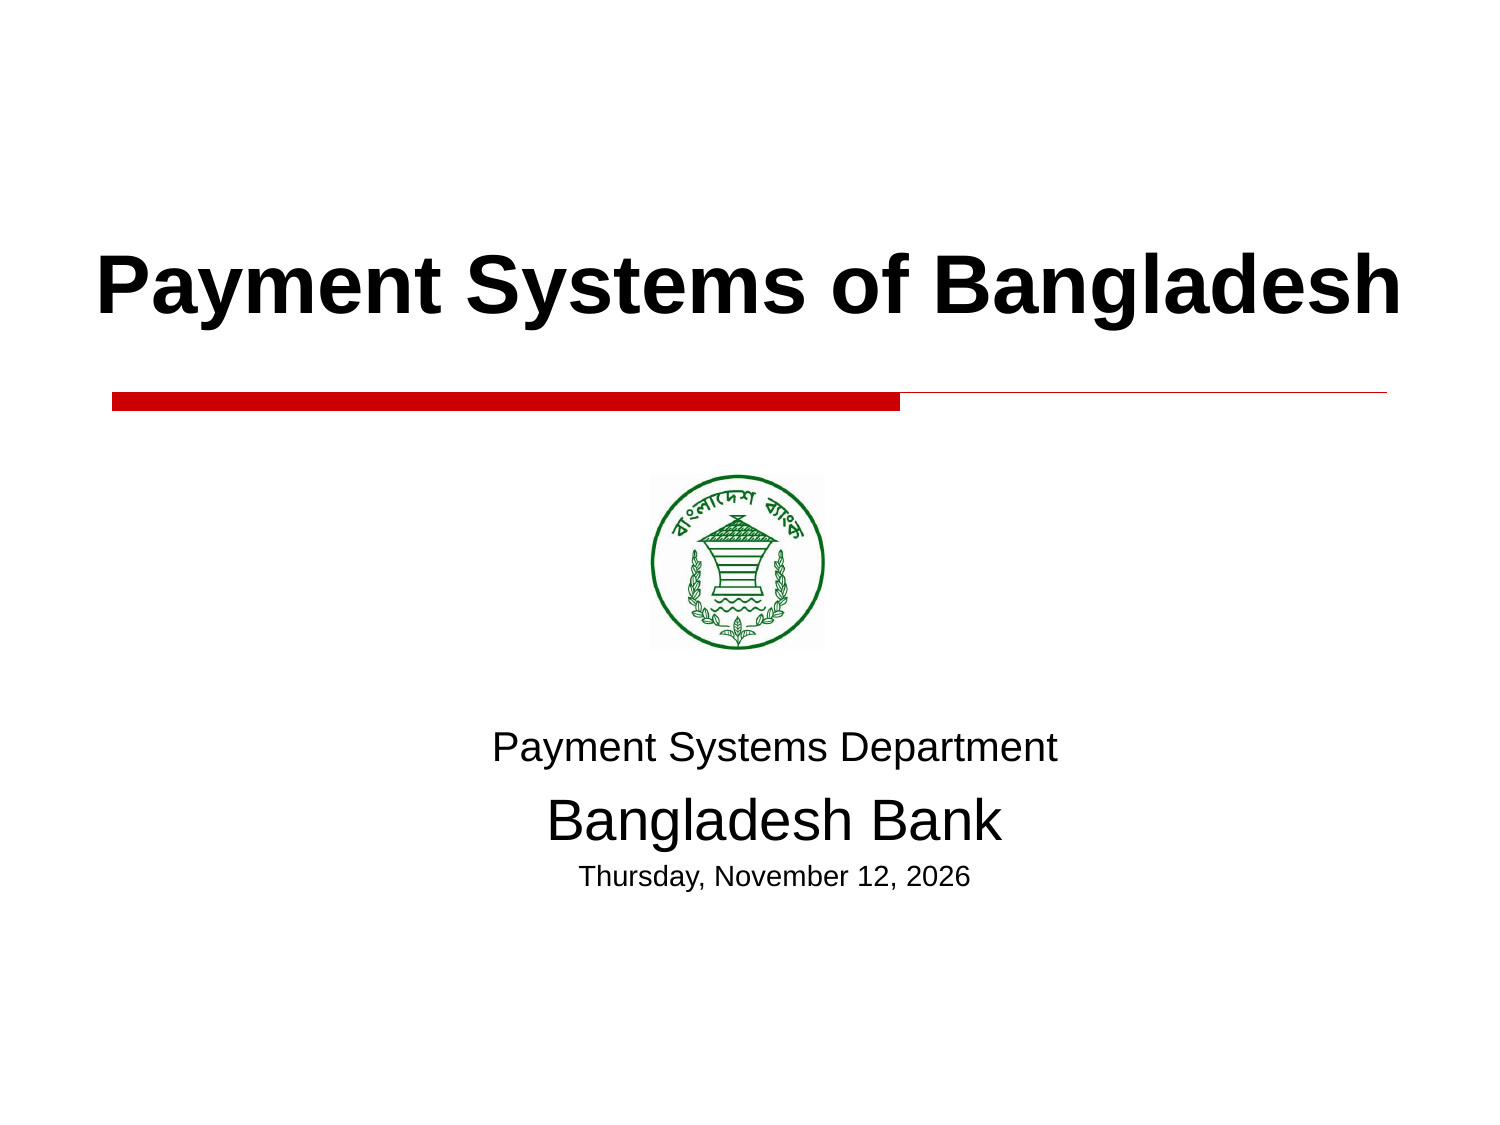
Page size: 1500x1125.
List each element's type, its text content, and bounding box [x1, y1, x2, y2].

picture [650, 474, 825, 650]
title Payment Systems of Bangladesh [49, 199, 1451, 338]
subtitle Payment Systems Department Bangladesh Bank Saturday, February 28, 2015 [199, 712, 1351, 976]
